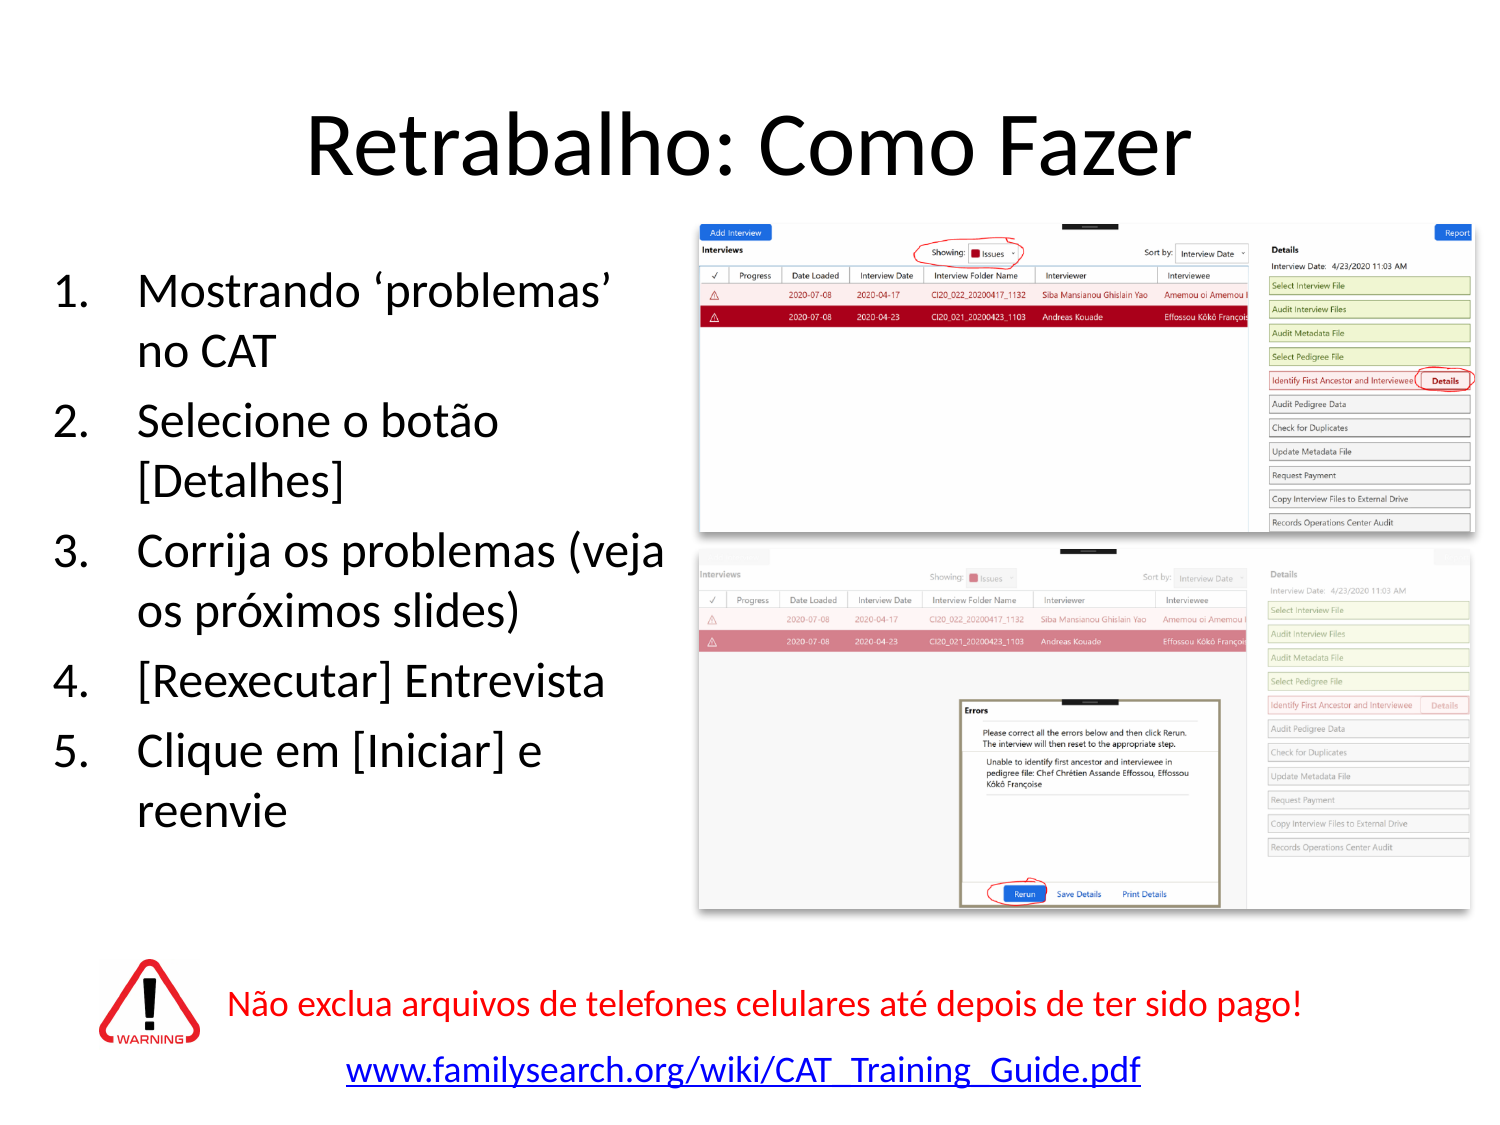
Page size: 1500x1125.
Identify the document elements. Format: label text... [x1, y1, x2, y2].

list Mostrando ‘problemas’ no CAT Selecione o botão [Detalhes] Corrija os problemas (veja os próximos slides) [Reexecutar] Entrevista Clique em [Iniciar] e reenvie [37, 249, 688, 913]
picture [699, 549, 1470, 909]
text_box Não exclua arquivos de telefones celulares até depois de ter sido pago! [212, 971, 1475, 1032]
title Retrabalho: Como Fazer [75, 45, 1425, 233]
picture [699, 224, 1476, 532]
picture [99, 958, 201, 1051]
text_box www.familysearch.org/wiki/CAT_Training_Guide.pdf [37, 1037, 1450, 1098]
